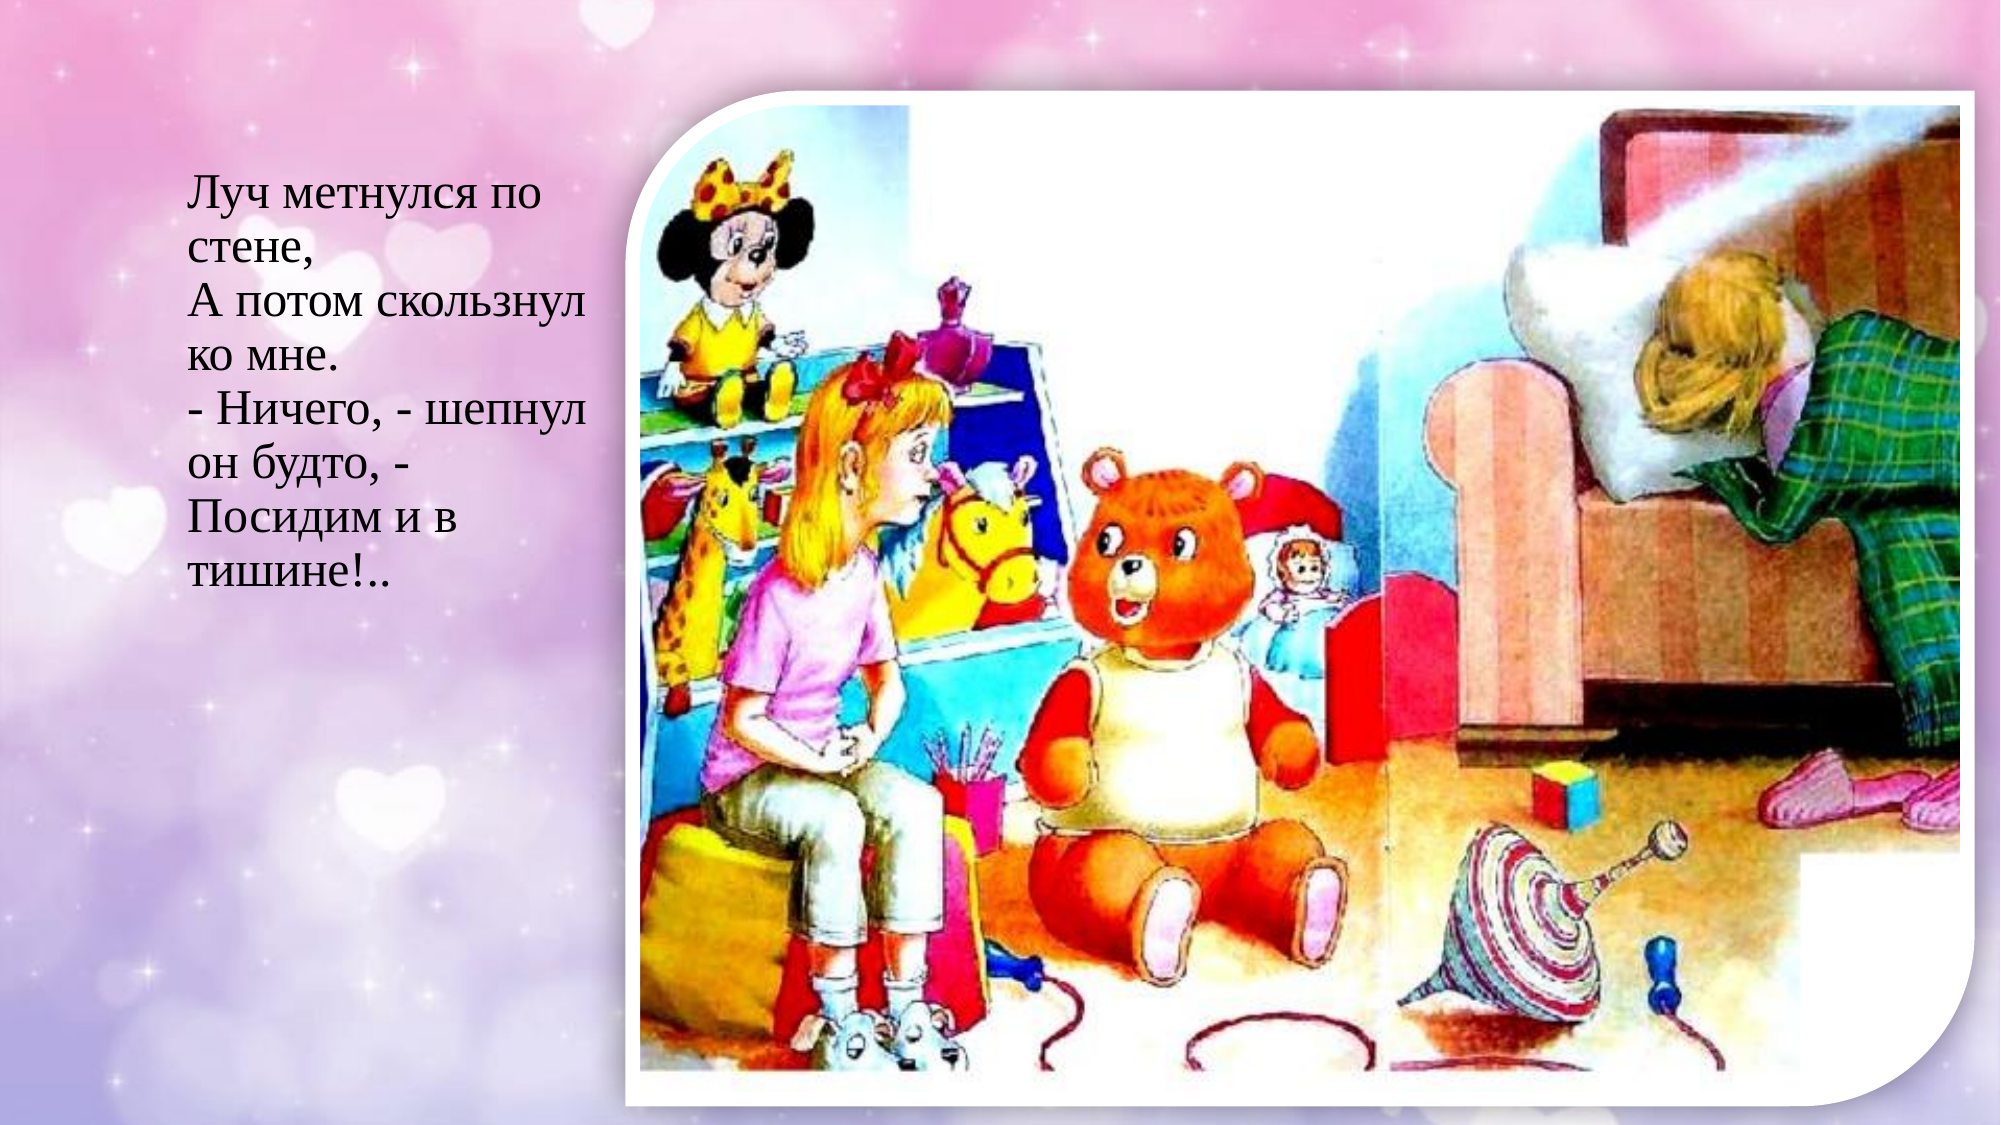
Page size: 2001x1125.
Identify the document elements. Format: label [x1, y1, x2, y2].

picture [0, 0, 2000, 1125]
list [632, 97, 1968, 1099]
